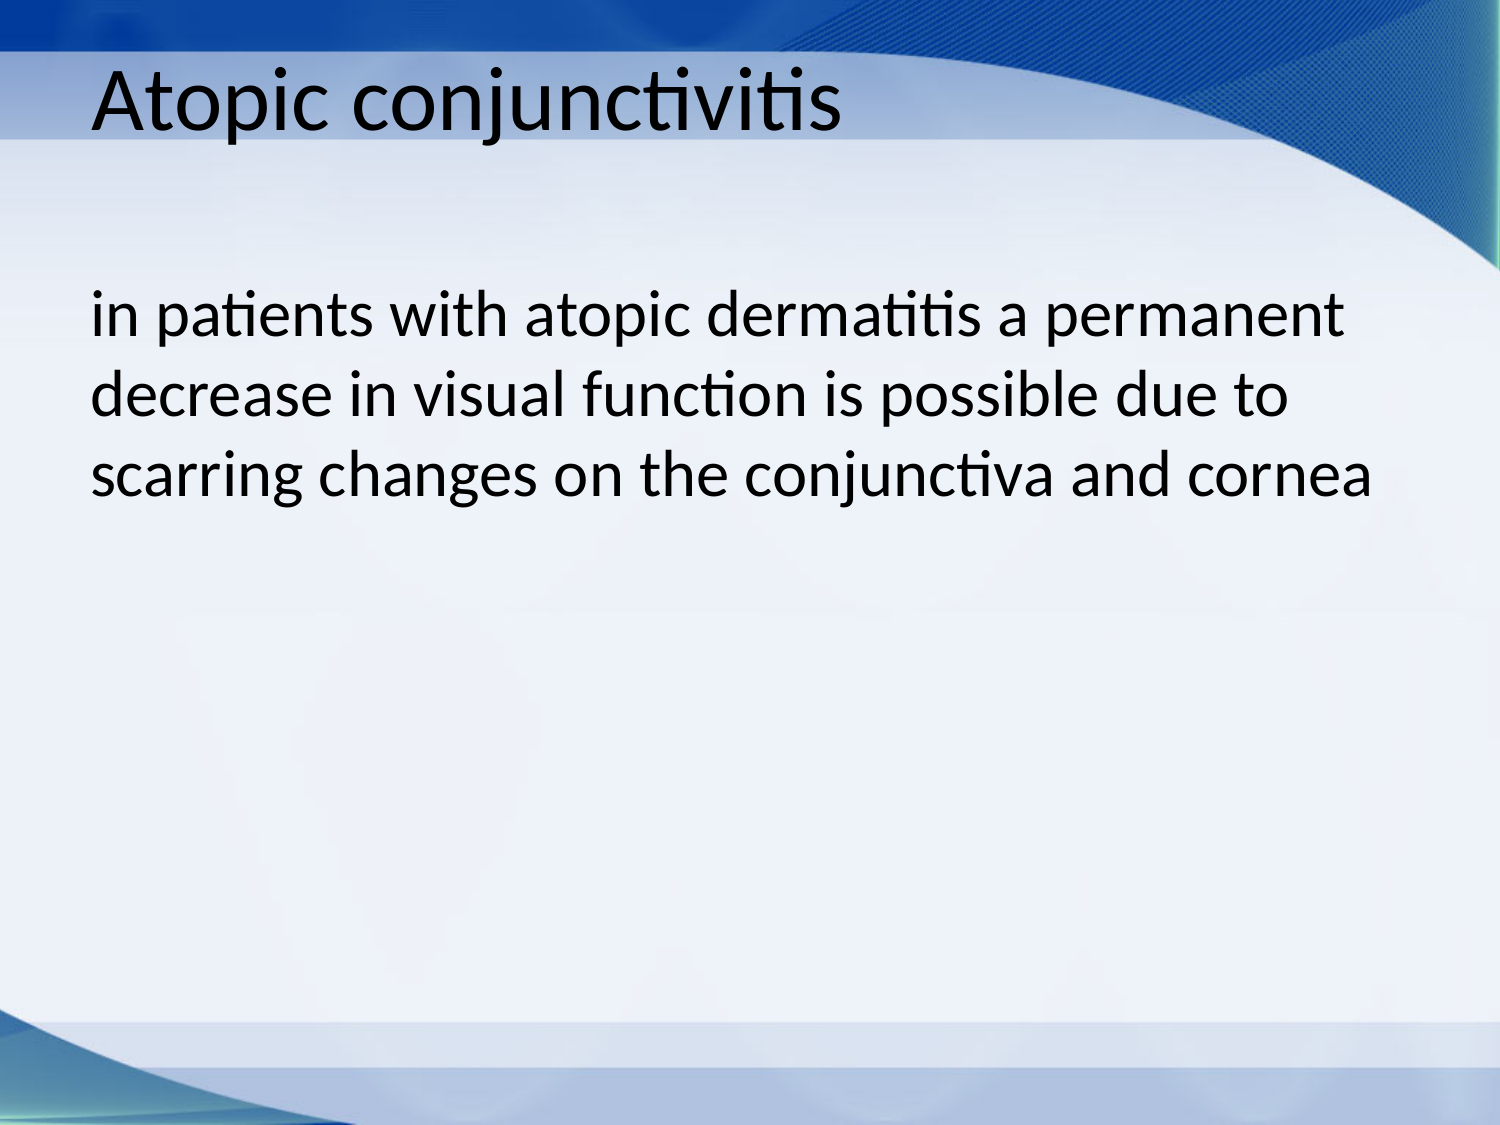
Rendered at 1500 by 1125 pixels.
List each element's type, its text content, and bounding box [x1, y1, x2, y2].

list in patients with atopic dermatitis a permanent decrease in visual function is possible due to scarring changes on the conjunctiva and cornea [75, 262, 1425, 1005]
picture [0, 0, 1500, 1125]
title Atopic conjunctivitis [76, 0, 1427, 188]
